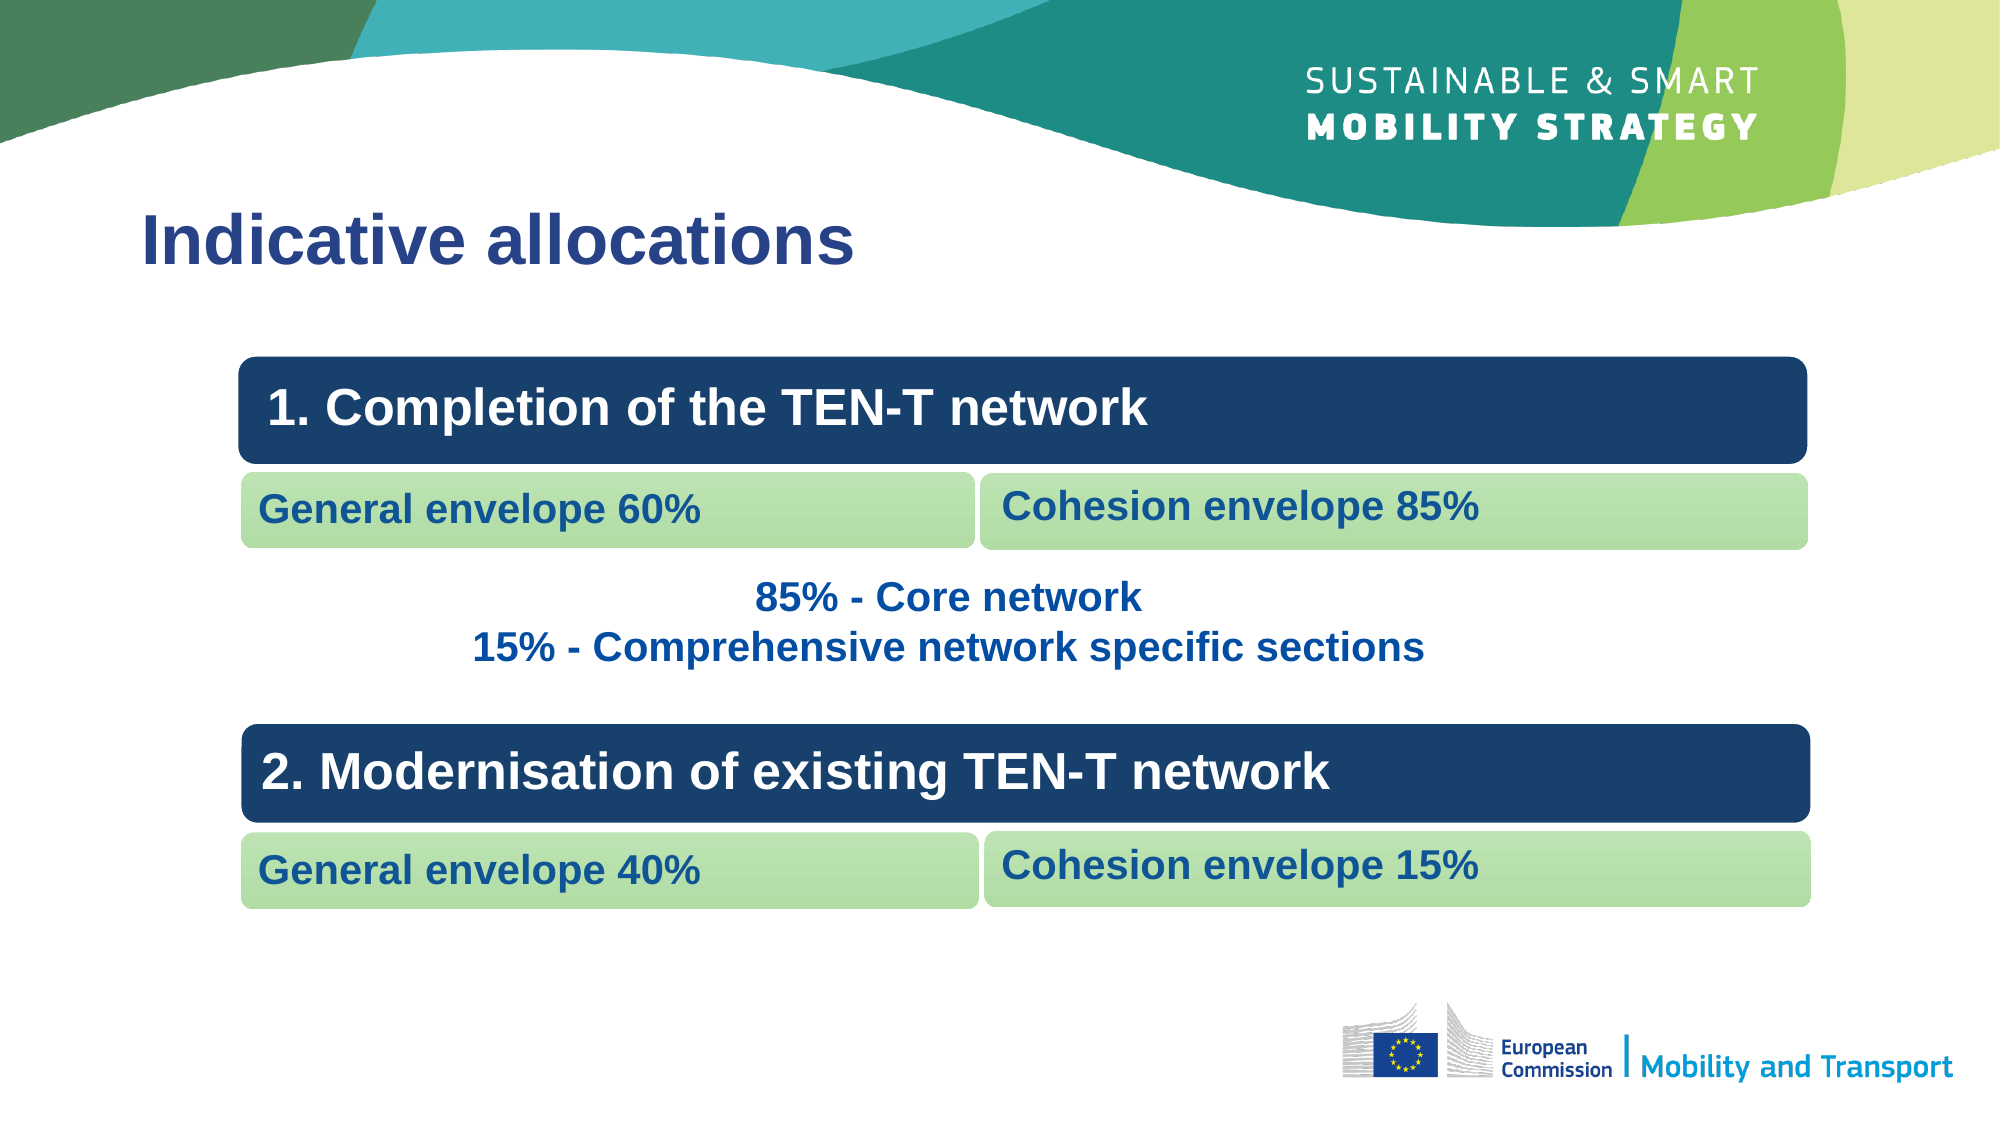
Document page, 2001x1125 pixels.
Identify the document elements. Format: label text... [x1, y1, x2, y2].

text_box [979, 472, 1809, 550]
picture [1901, 1065, 1907, 1073]
picture [0, 0, 2000, 227]
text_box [984, 830, 1812, 908]
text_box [237, 355, 1812, 466]
text_box 85% - Core network 15% - Comprehensive network specific sections [441, 562, 1442, 677]
picture [1342, 1002, 1953, 1083]
title Indicative allocations [126, 147, 1125, 337]
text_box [240, 722, 1812, 824]
text_box [159, 767, 1721, 827]
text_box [240, 832, 980, 910]
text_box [241, 471, 976, 549]
